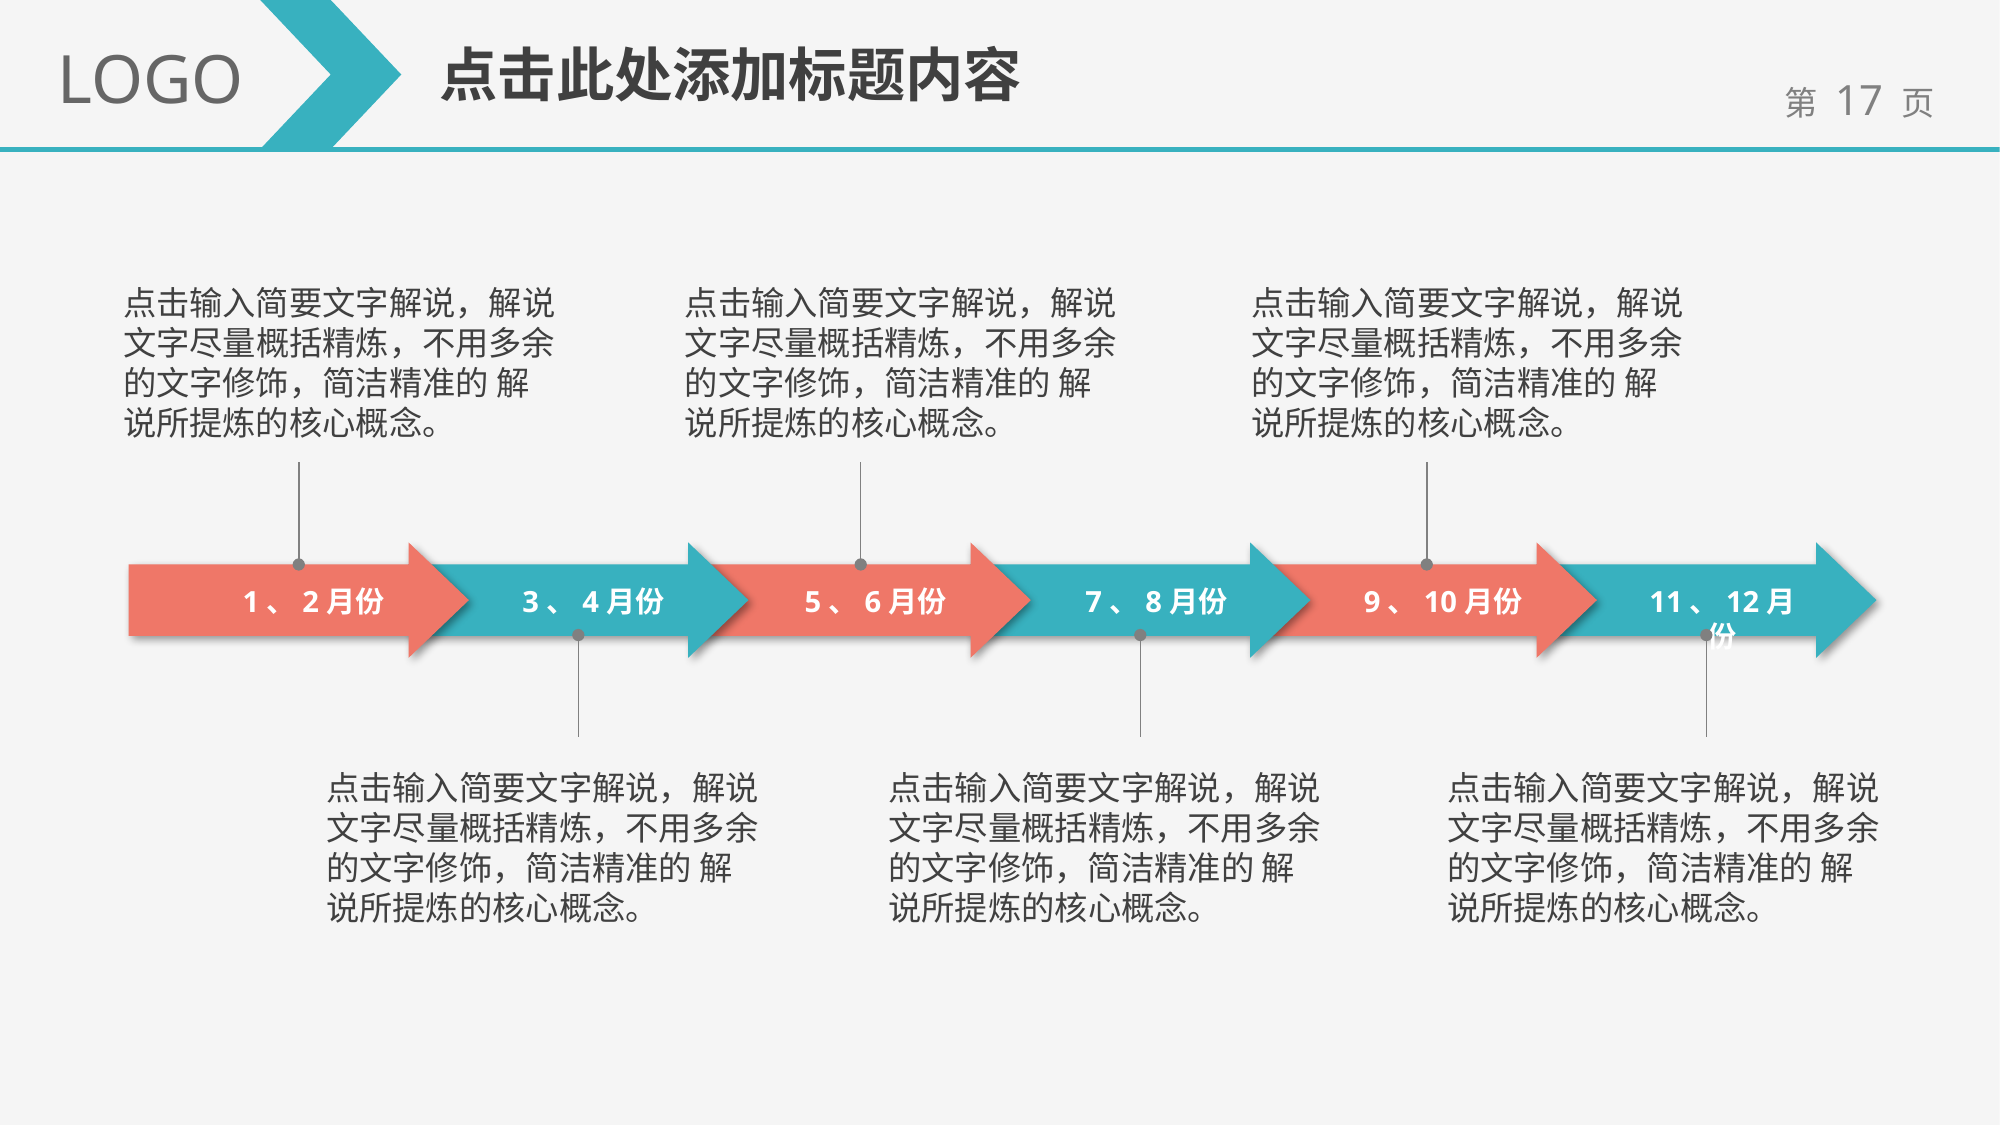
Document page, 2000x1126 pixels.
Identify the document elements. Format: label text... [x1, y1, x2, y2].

text_box 点击输入简要文字解说，解说文字尽量概括精炼，不用多余的文字修饰，简洁精准的 解说所提炼的核心概念。 [123, 282, 557, 443]
text_box 点击输入简要文字解说，解说文字尽量概括精炼，不用多余的文字修饰，简洁精准的 解说所提炼的核心概念。 [685, 282, 1119, 443]
text_box 3、4月份 [496, 573, 691, 629]
text_box 1、2月份 [216, 573, 411, 629]
text_box 9、10月份 [1336, 573, 1551, 629]
text_box [1002, 540, 1313, 660]
text_box 点击输入简要文字解说，解说文字尽量概括精炼，不用多余的文字修饰，简洁精准的 解说所提炼的核心概念。 [1251, 282, 1685, 443]
text_box [1282, 540, 1600, 660]
text_box [439, 540, 751, 660]
text_box [719, 540, 1033, 660]
text_box 点击输入简要文字解说，解说文字尽量概括精炼，不用多余的文字修饰，简洁精准的 解说所提炼的核心概念。 [1447, 767, 1882, 927]
text_box 5、6月份 [778, 573, 973, 629]
text_box 点击输入简要文字解说，解说文字尽量概括精炼，不用多余的文字修饰，简洁精准的 解说所提炼的核心概念。 [326, 767, 761, 927]
text_box 点击输入简要文字解说，解说文字尽量概括精炼，不用多余的文字修饰，简洁精准的 解说所提炼的核心概念。 [888, 767, 1323, 927]
text_box 11、12月份 [1617, 573, 1827, 664]
text_box 7、8月份 [1051, 573, 1262, 629]
text_box [1567, 540, 1879, 651]
text_box [126, 540, 471, 660]
